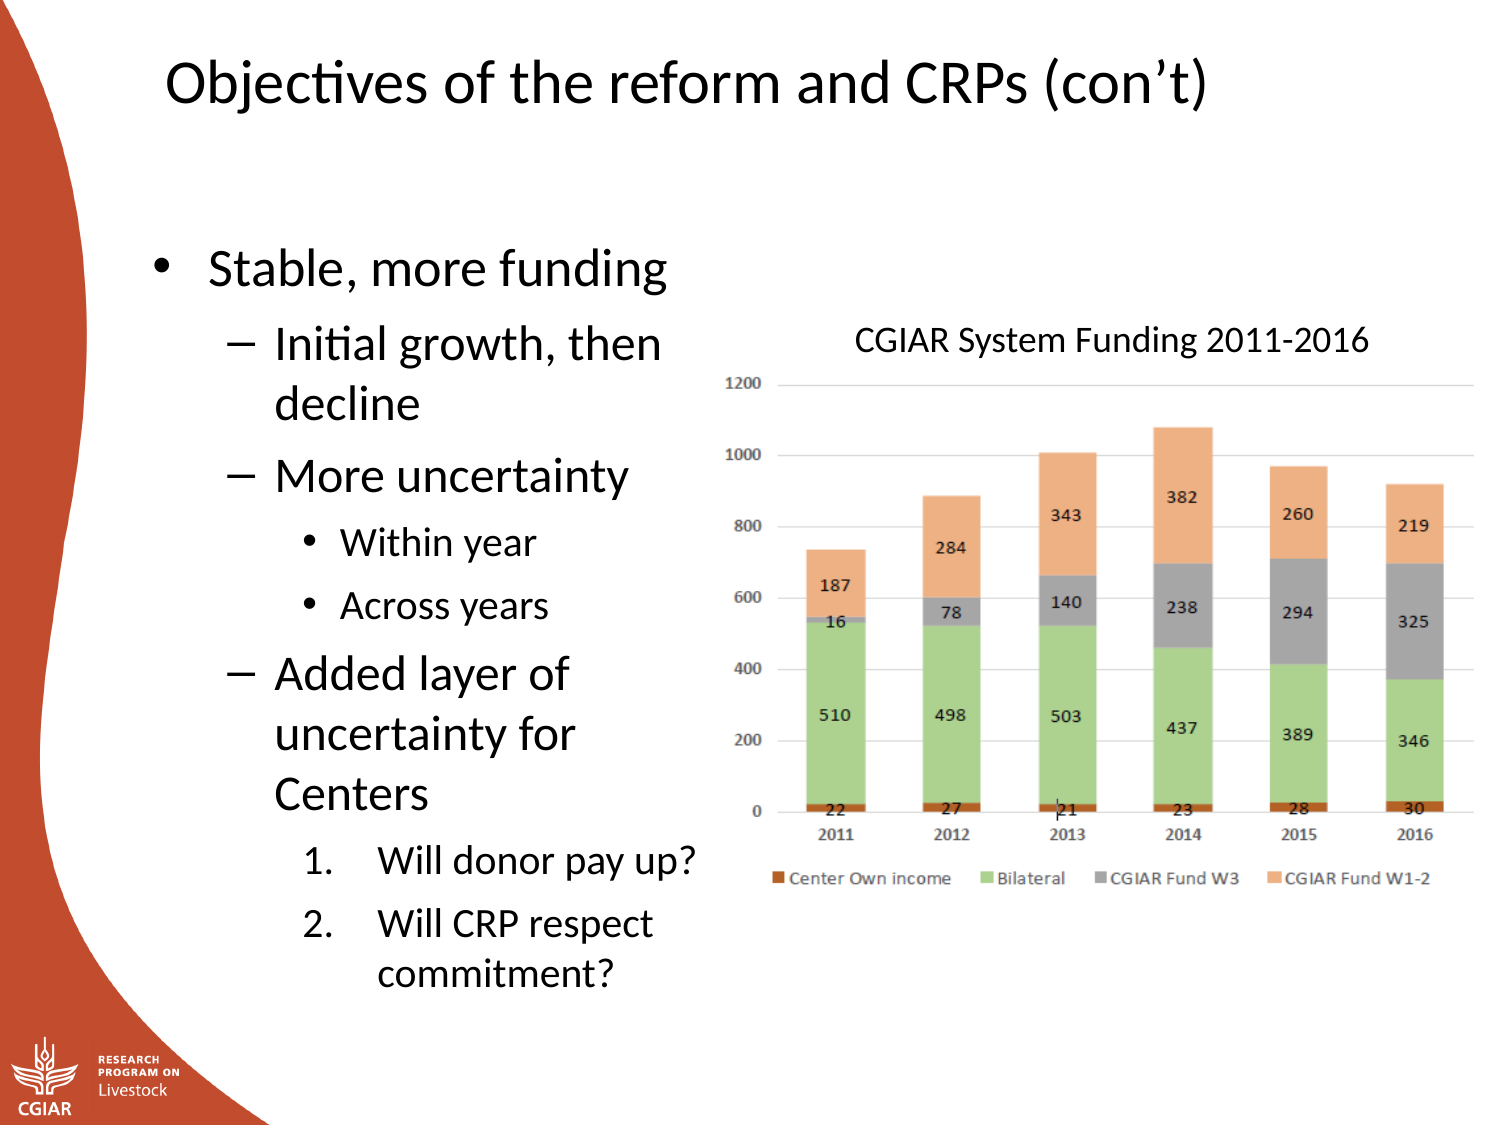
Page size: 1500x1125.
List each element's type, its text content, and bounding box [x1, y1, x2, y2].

picture [0, 0, 270, 1125]
picture [699, 337, 1500, 913]
list Objectives of the reform and CRPs (con’t) [150, 34, 1438, 222]
list Stable, more funding Initial growth, then decline More uncertainty Within year Across years Added layer of uncertainty for Centers Will donor pay up? Will CRP respect commitment? [137, 224, 724, 1038]
text_box CGIAR System Funding 2011-2016 [840, 307, 1386, 335]
